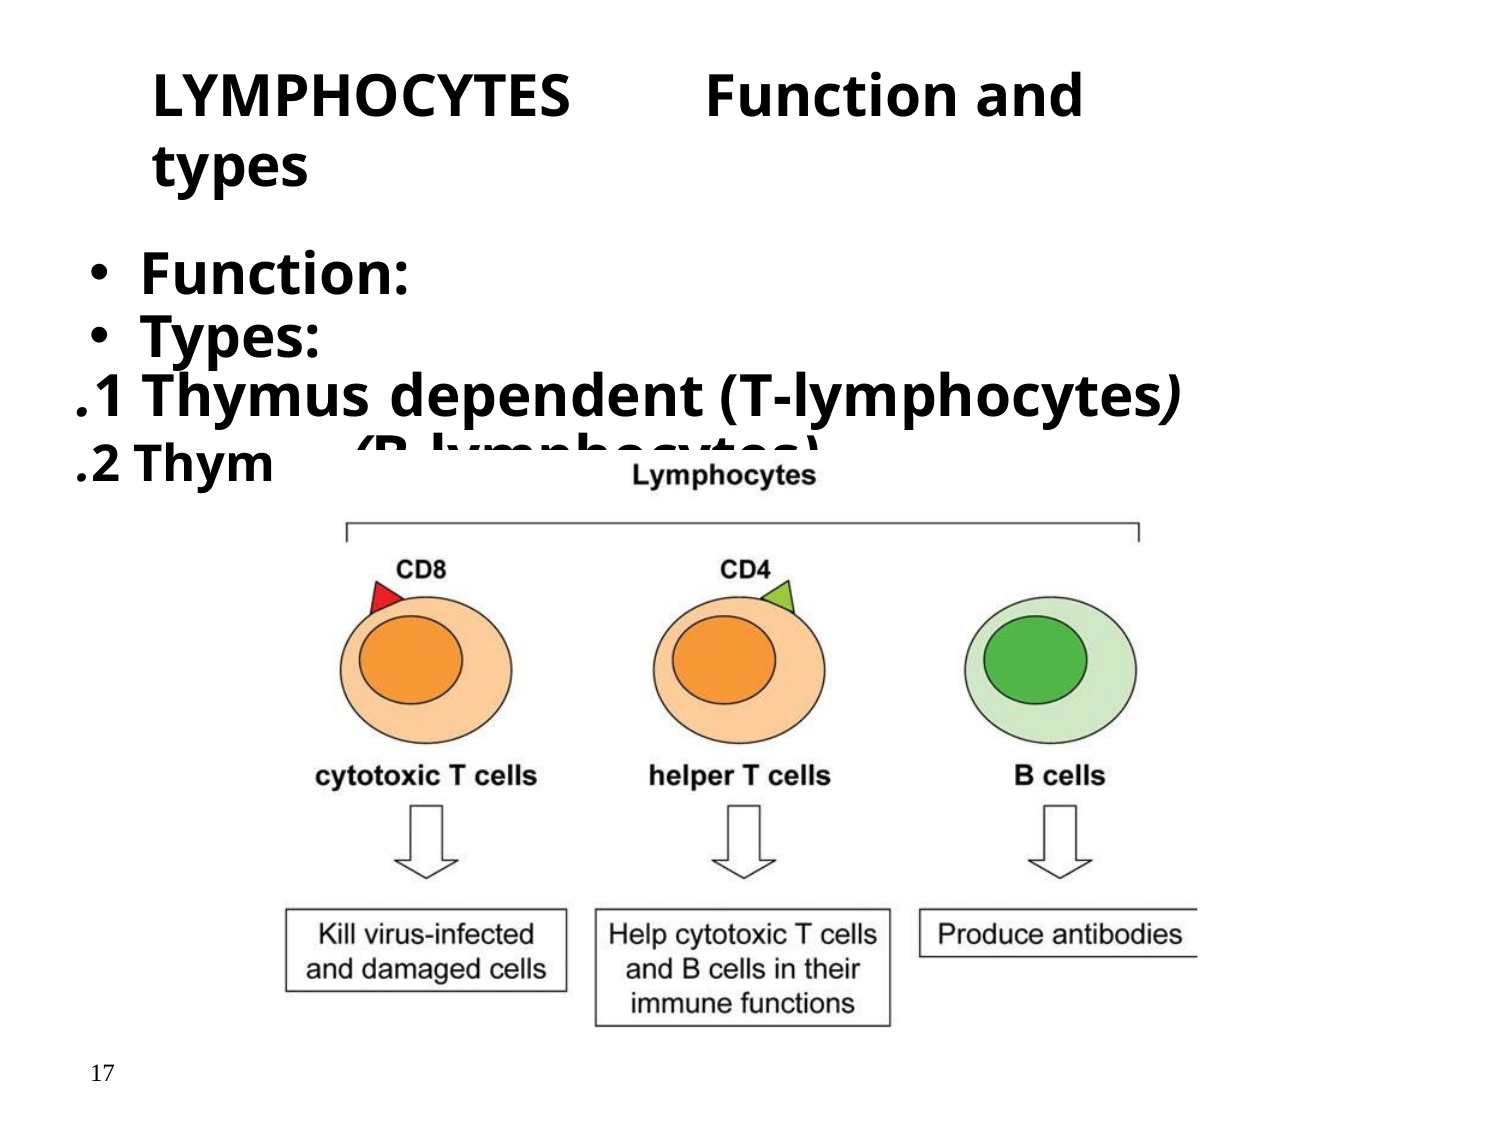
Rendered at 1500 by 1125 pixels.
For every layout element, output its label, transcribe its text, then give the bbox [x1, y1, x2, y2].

slide_number 13 [85, 1059, 120, 1125]
text_box LYMPHOCYTES Function and types Function: Types: .1 Thymus dependent (T-lymphocytes) .2 Thymus (B-lymphocytes) [74, 58, 1203, 495]
text_box [275, 450, 1198, 1032]
